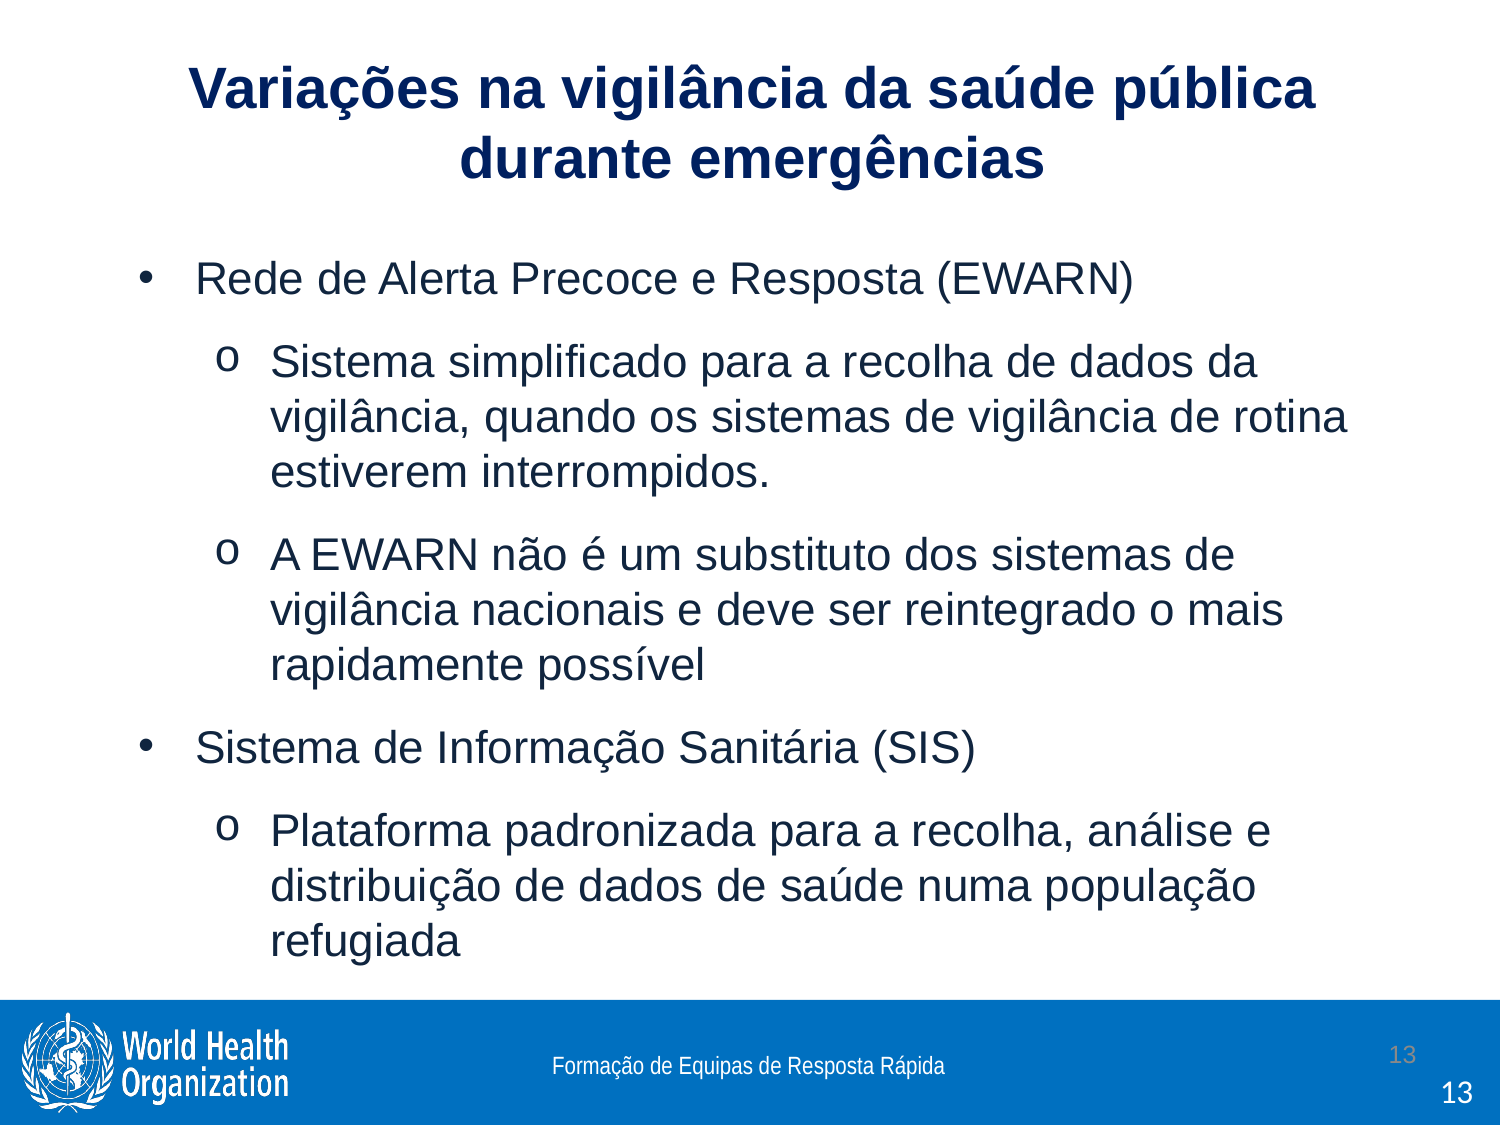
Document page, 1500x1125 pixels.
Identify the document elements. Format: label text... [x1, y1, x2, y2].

slide_number 13 [1081, 1014, 1432, 1093]
text_box Variações na vigilância da saúde pública durante emergências [11, 42, 1495, 198]
picture [21, 1012, 288, 1113]
text_box Rede de Alerta Precoce e Resposta (EWARN) Sistema simplificado para a recolha de dados da vigilância, quando os sistemas de vigilância de rotina estiverem interrompidos. A EWARN não é um substituto dos sistemas de vigilância nacionais e deve ser reintegrado o mais rapidamente possível Sistema de Informação Sanitária (SIS) Plataforma padronizada para a recolha, análise e distribuição de dados de saúde numa população refugiada [123, 241, 1418, 973]
